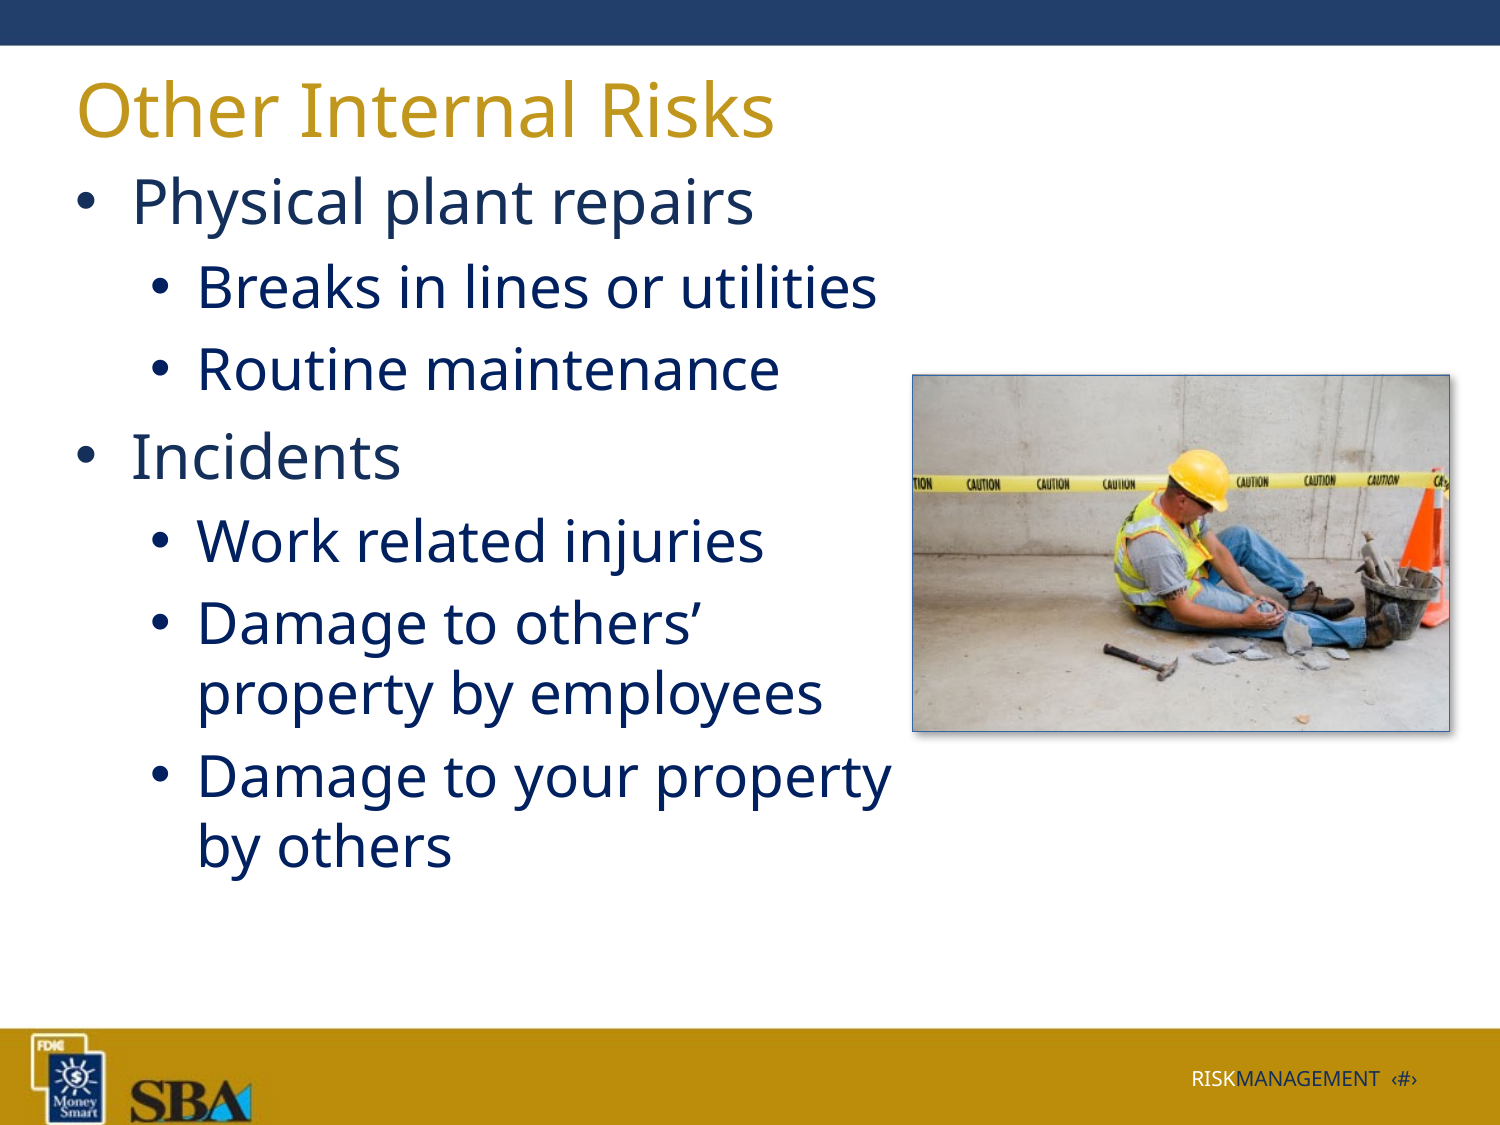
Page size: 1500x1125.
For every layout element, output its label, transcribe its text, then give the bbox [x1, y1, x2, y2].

list Physical plant repairs Breaks in lines or utilities Routine maintenance Incidents Work related injuries Damage to others’ property by employees Damage to your property by others [74, 161, 1426, 1013]
title Other Internal Risks [74, 61, 1426, 161]
picture [0, 0, 1500, 1125]
